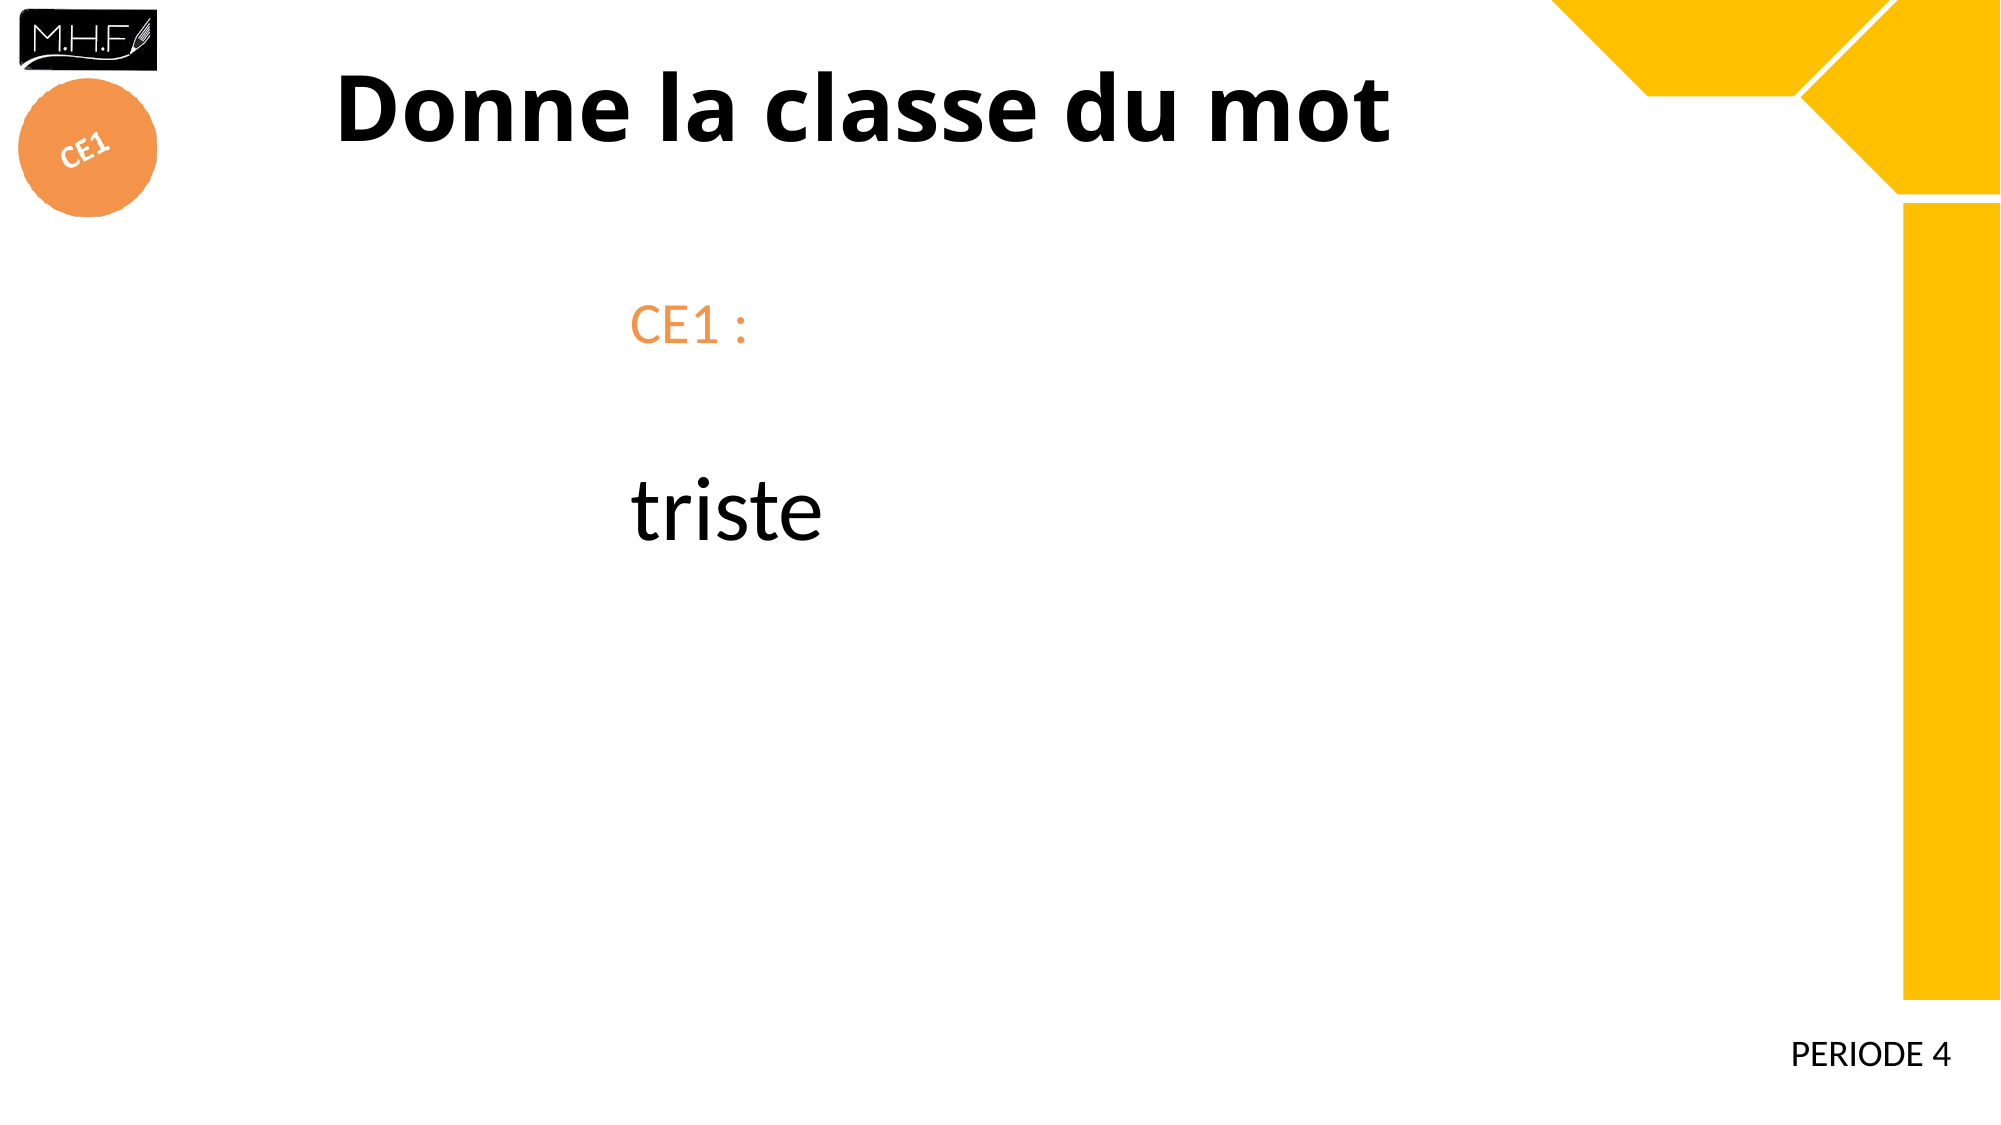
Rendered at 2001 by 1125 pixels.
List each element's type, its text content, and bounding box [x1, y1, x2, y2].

list CE1 : triste [615, 286, 1426, 1000]
text_box [1799, 0, 2000, 196]
text_box PERIODE 4 [1362, 1021, 1967, 1125]
text_box [1902, 202, 2000, 1001]
text_box [1549, 0, 1892, 98]
title Donne la classe du mot [318, 3, 1865, 221]
picture [18, 78, 157, 218]
picture [16, 7, 157, 74]
